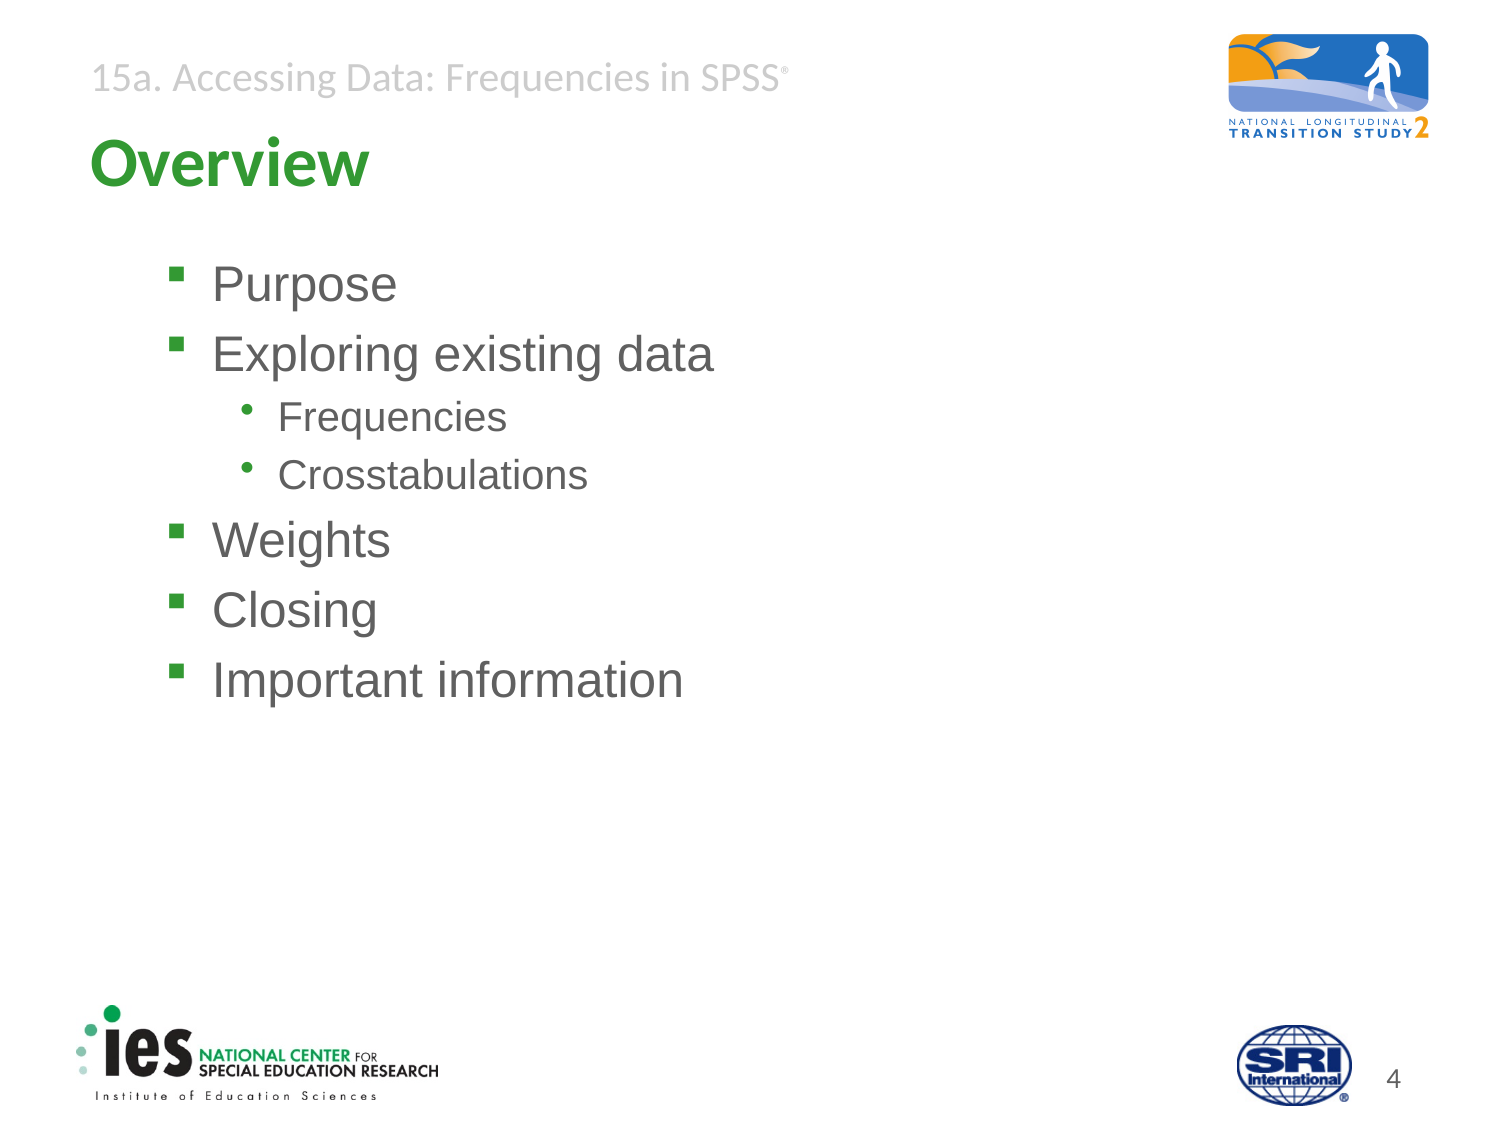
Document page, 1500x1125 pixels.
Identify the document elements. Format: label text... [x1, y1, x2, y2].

list Purpose Exploring existing data Frequencies Crosstabulations Weights Closing Important information [74, 243, 1426, 987]
title Overview [74, 90, 1426, 226]
slide_number 3 [1312, 1051, 1417, 1125]
picture [1237, 1025, 1352, 1106]
picture [76, 1005, 438, 1100]
